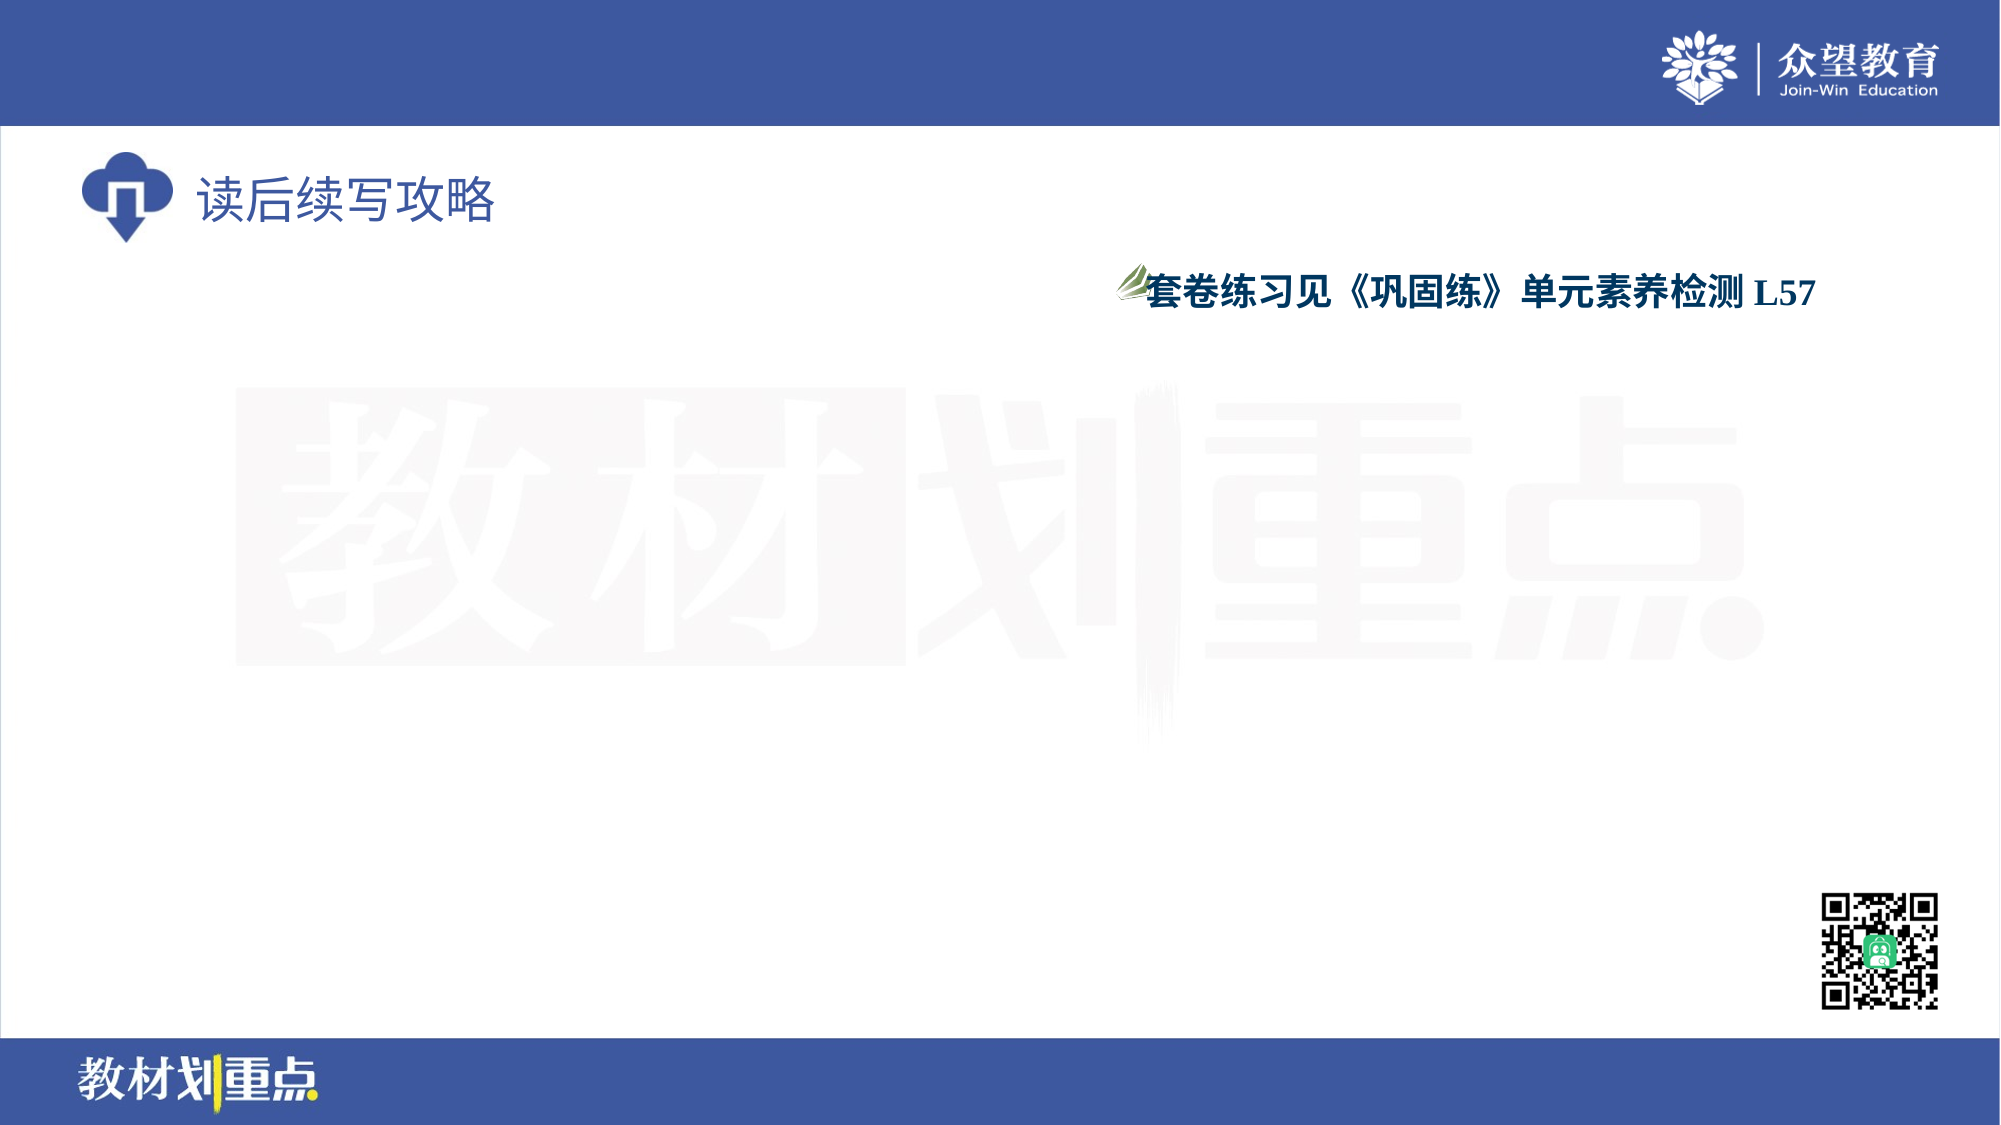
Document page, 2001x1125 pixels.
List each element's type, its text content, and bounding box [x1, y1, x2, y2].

picture [0, 0, 2000, 1125]
text_box 套卷练习见《巩固练》单元素养检测L57 [82, 247, 1817, 347]
